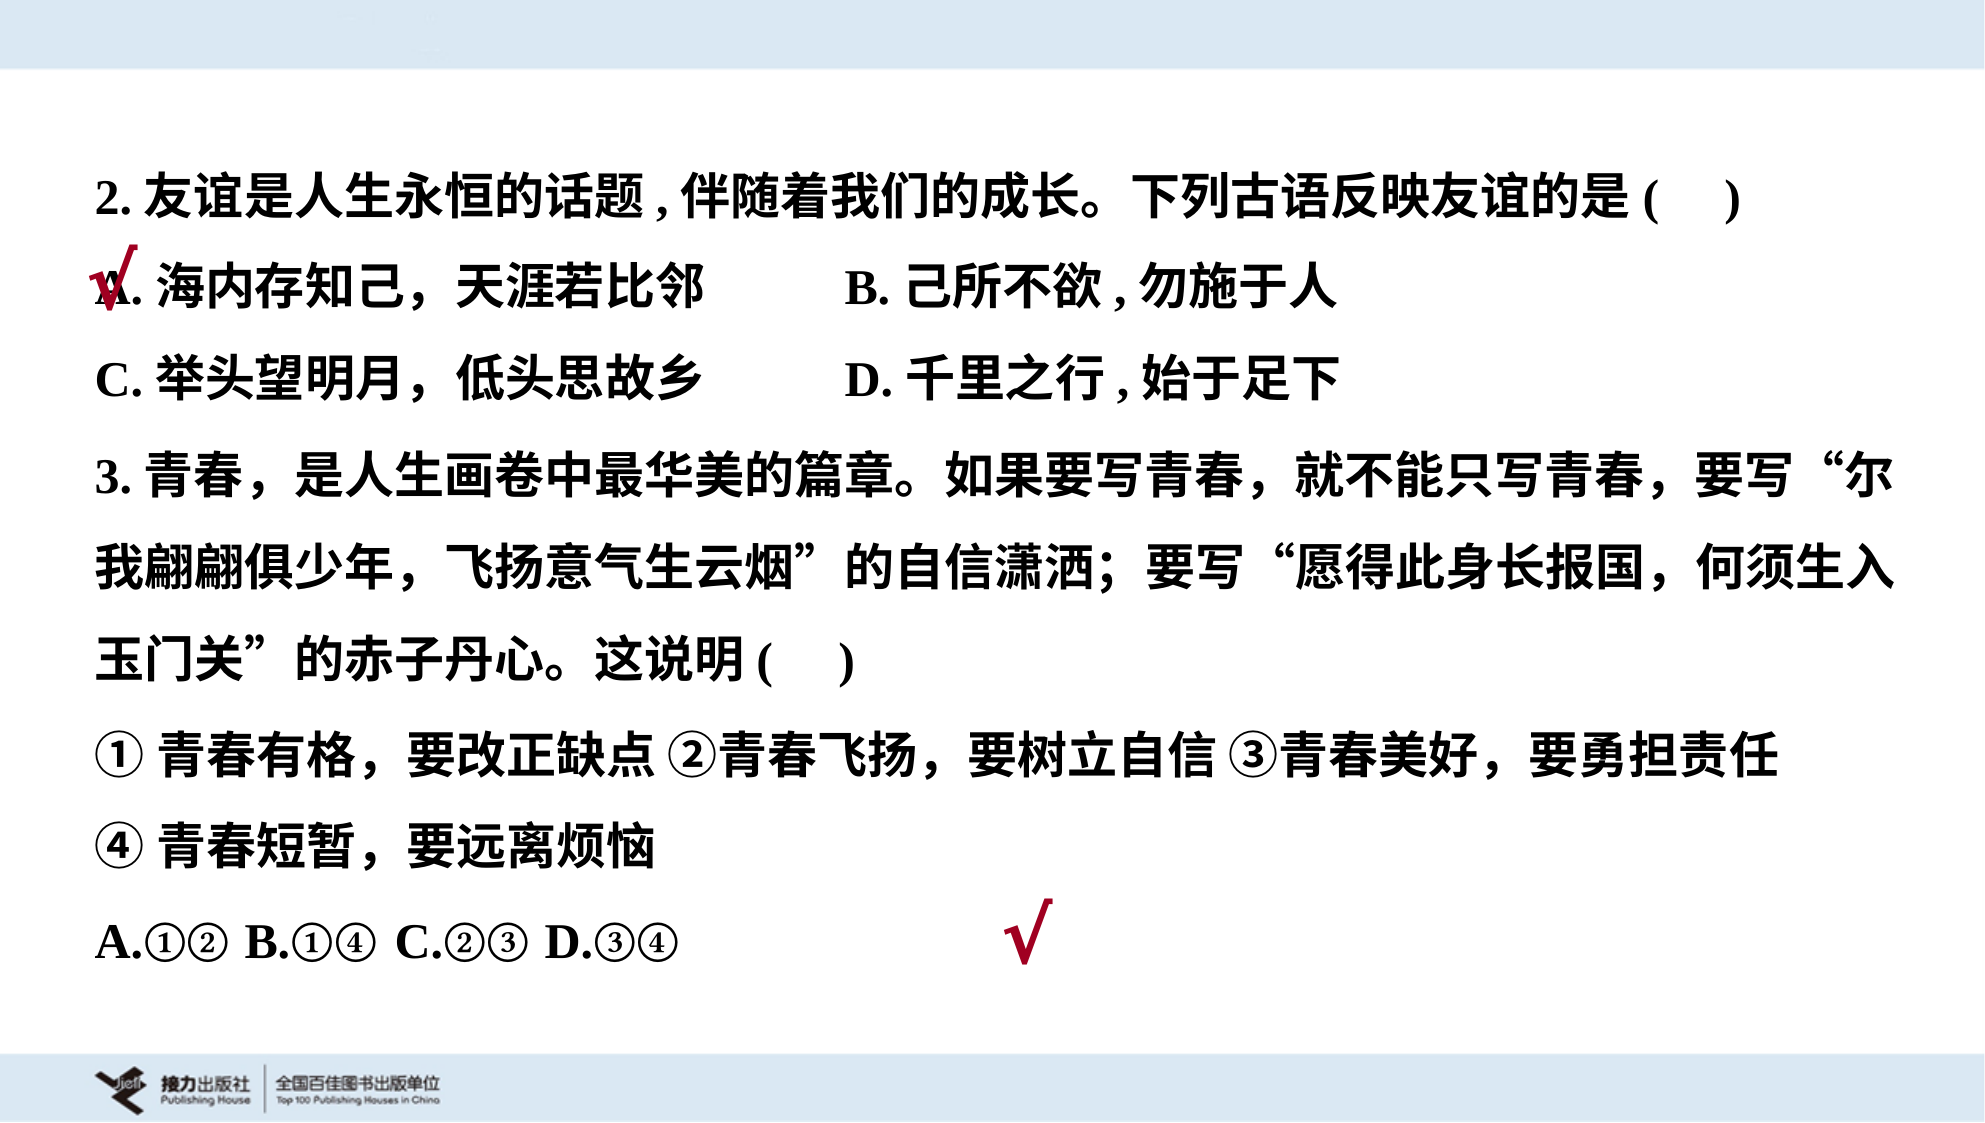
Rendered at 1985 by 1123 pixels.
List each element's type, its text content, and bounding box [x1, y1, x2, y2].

text_box ①青春有格，要改正缺点 ②青春飞扬，要树立自信 ③青春美好，要勇担责任 ④青春短暂，要远离烦恼 [94, 691, 1892, 875]
text_box A.①② B.①④ C.②③ D.③④ [94, 881, 1892, 969]
picture [0, 0, 1985, 1122]
text_box A.海内存知己，天涯若比邻 B.己所不欲,勿施于人 C.举头望明月，低头思故乡 D.千里之行,始于足下 [94, 222, 1892, 407]
text_box √ [86, 232, 139, 325]
text_box √ [1001, 886, 1054, 980]
text_box 2.友谊是人生永恒的话题,伴随着我们的成长。下列古语反映友谊的是( ) [94, 136, 1892, 222]
text_box 3.青春，是人生画卷中最华美的篇章。如果要写青春，就不能只写青春，要写“尔 我翩翩俱少年，飞扬意气生云烟”的自信潇洒；要写“愿得此身长报国，何须生入 玉门关”的赤子丹心。这说明( ) [94, 412, 1892, 688]
